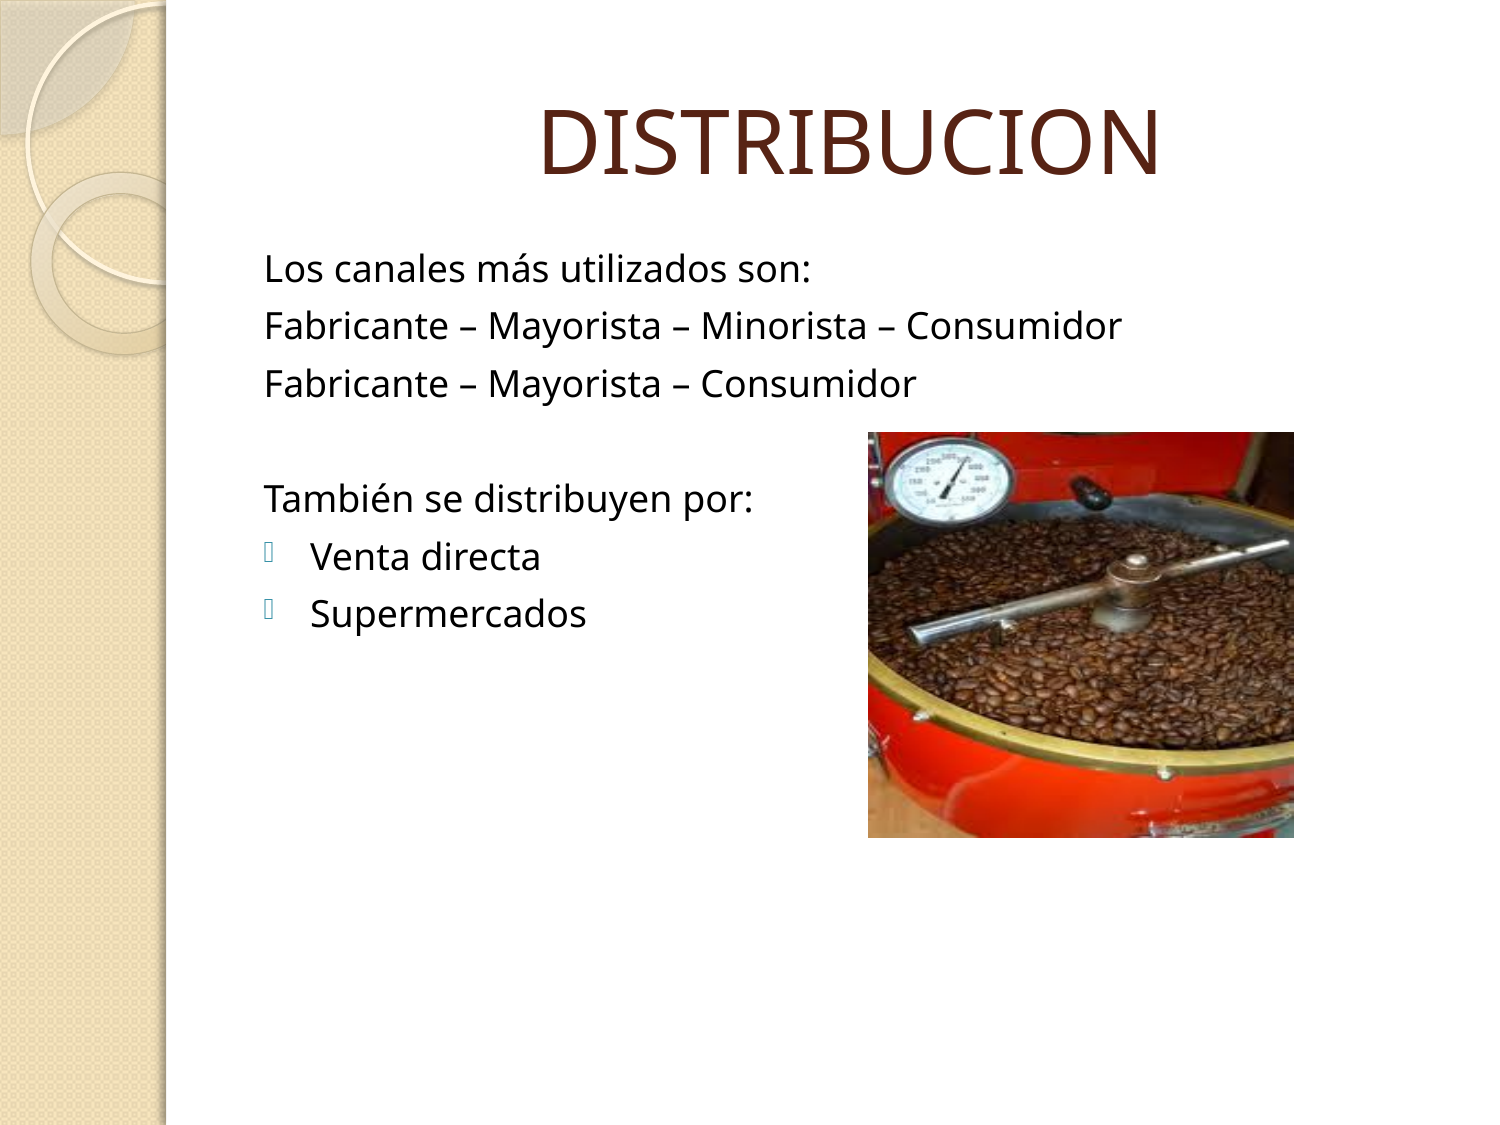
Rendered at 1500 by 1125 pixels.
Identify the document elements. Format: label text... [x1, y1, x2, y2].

list Los canales más utilizados son: Fabricante – Mayorista – Minorista – Consumidor Fabricante – Mayorista – Consumidor También se distribuyen por: Venta directa Supermercados [235, 237, 1466, 1025]
picture [867, 432, 1294, 838]
title DISTRIBUCION [235, 45, 1466, 233]
